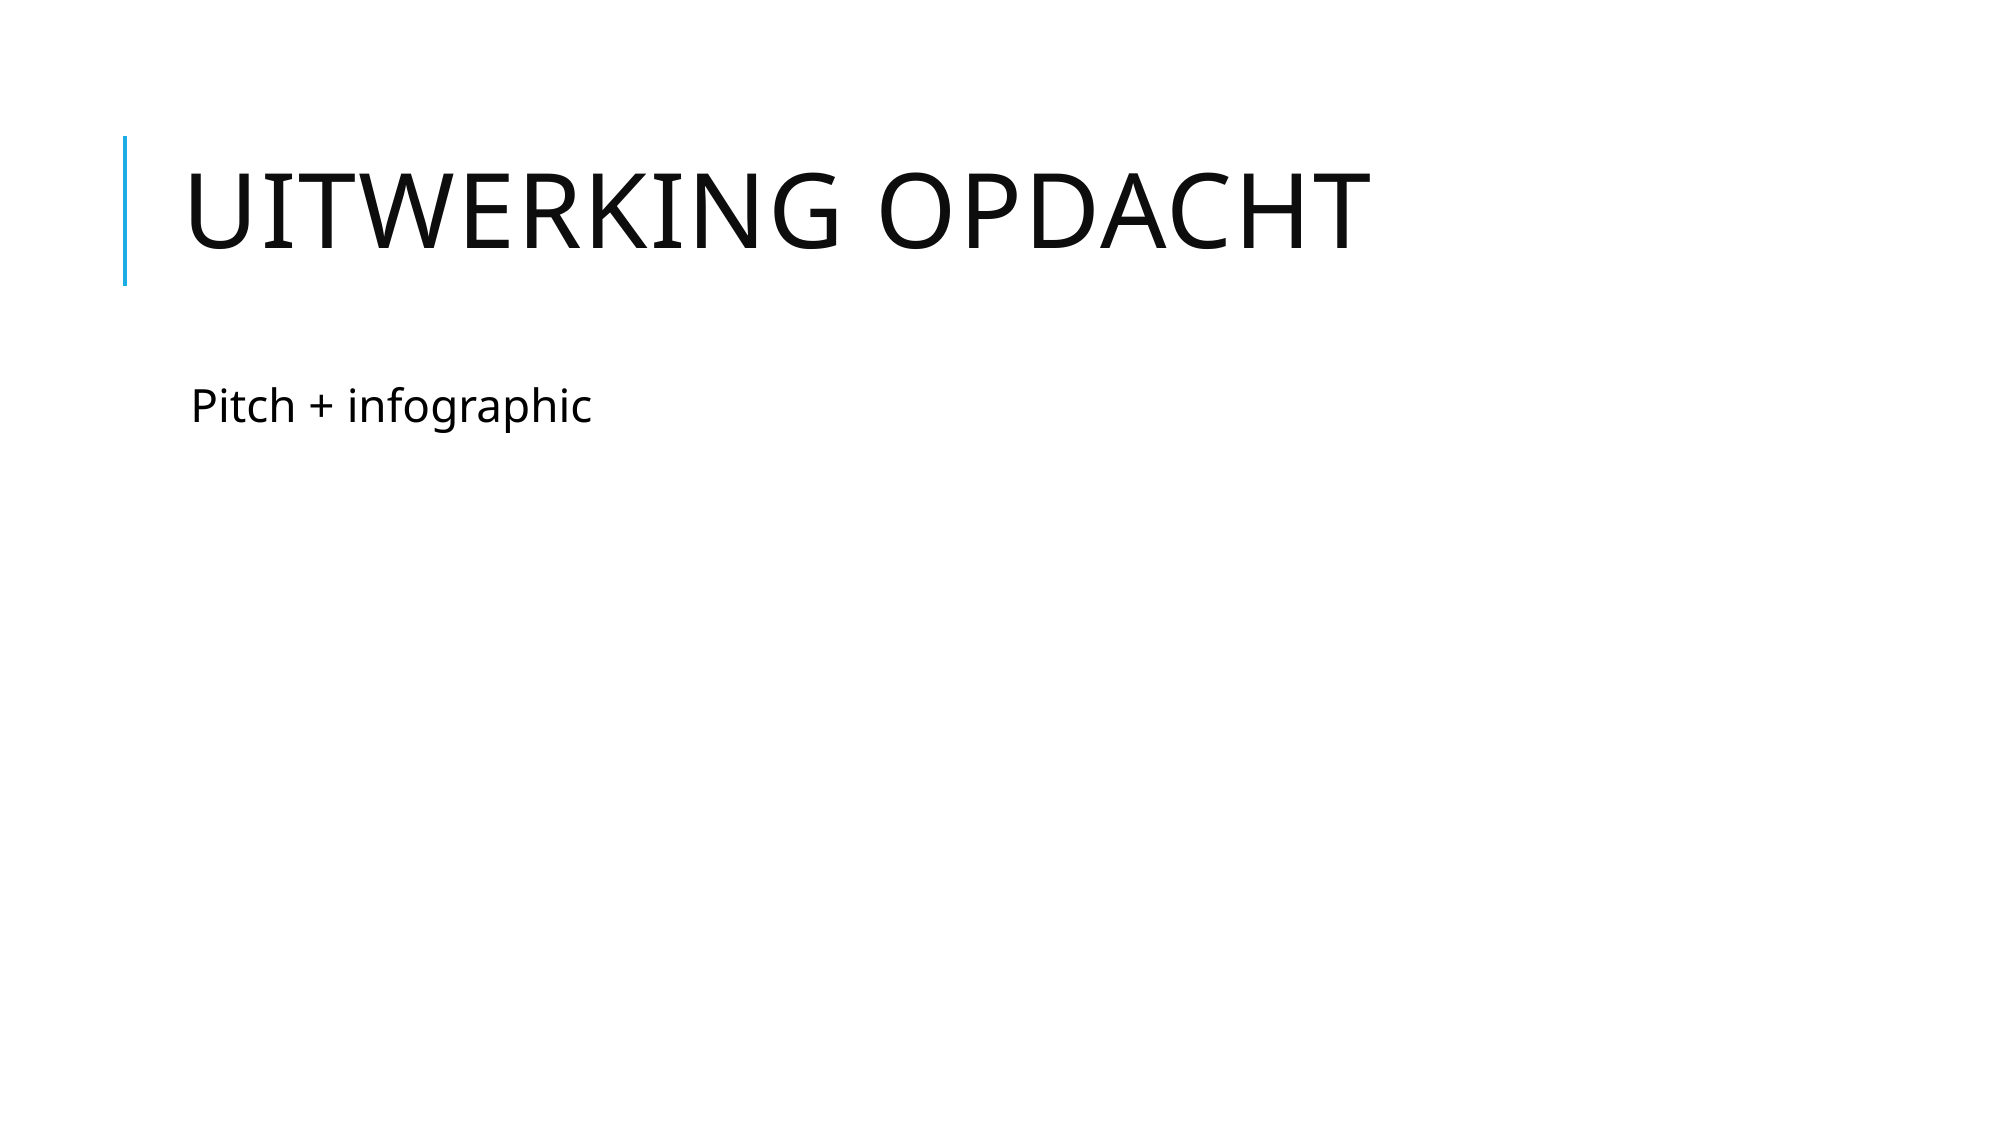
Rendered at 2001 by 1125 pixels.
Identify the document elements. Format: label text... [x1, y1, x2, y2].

list Pitch + infographic [168, 375, 1763, 1035]
title Uitwerking opdacht [168, 96, 1763, 342]
